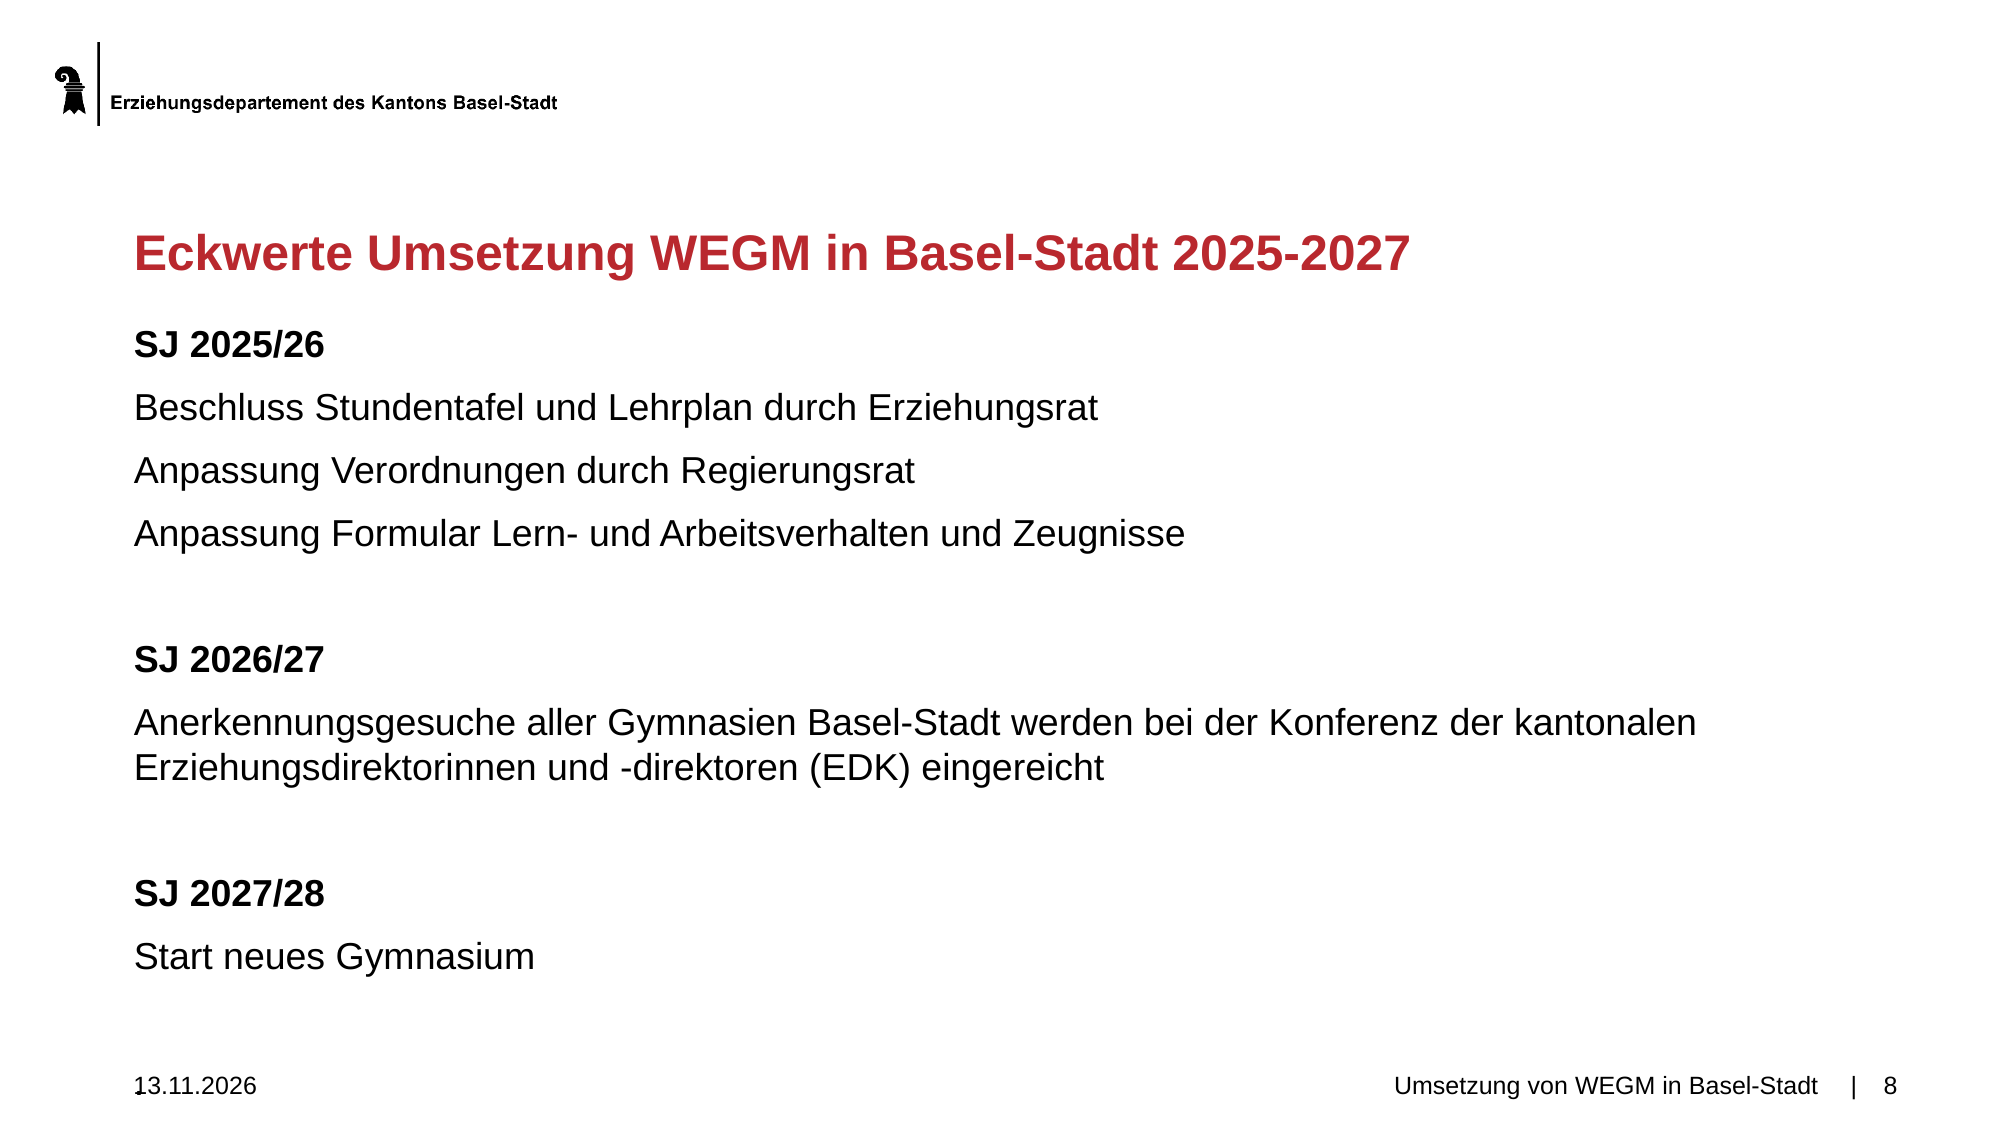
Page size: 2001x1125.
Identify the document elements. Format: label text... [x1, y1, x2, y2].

list SJ 2025/26 Beschluss Stundentafel und Lehrplan durch Erziehungsrat Anpassung Verordnungen durch Regierungsrat Anpassung Formular Lern- und Arbeitsverhalten und Zeugnisse SJ 2026/27 Anerkennungsgesuche aller Gymnasien Basel-Stadt werden bei der Konferenz der kantonalen Erziehungsdirektorinnen und -direktoren (EDK) eingereicht SJ 2027/28 Start neues Gymnasium . [133, 320, 1914, 1018]
footer Umsetzung von WEGM in Basel-Stadt [598, 1064, 1820, 1125]
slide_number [133, 1064, 567, 1125]
title Eckwerte Umsetzung WEGM in Basel-Stadt 2025-2027 [133, 219, 1914, 281]
picture [54, 42, 557, 126]
slide_number | 8 [1850, 1064, 2000, 1125]
